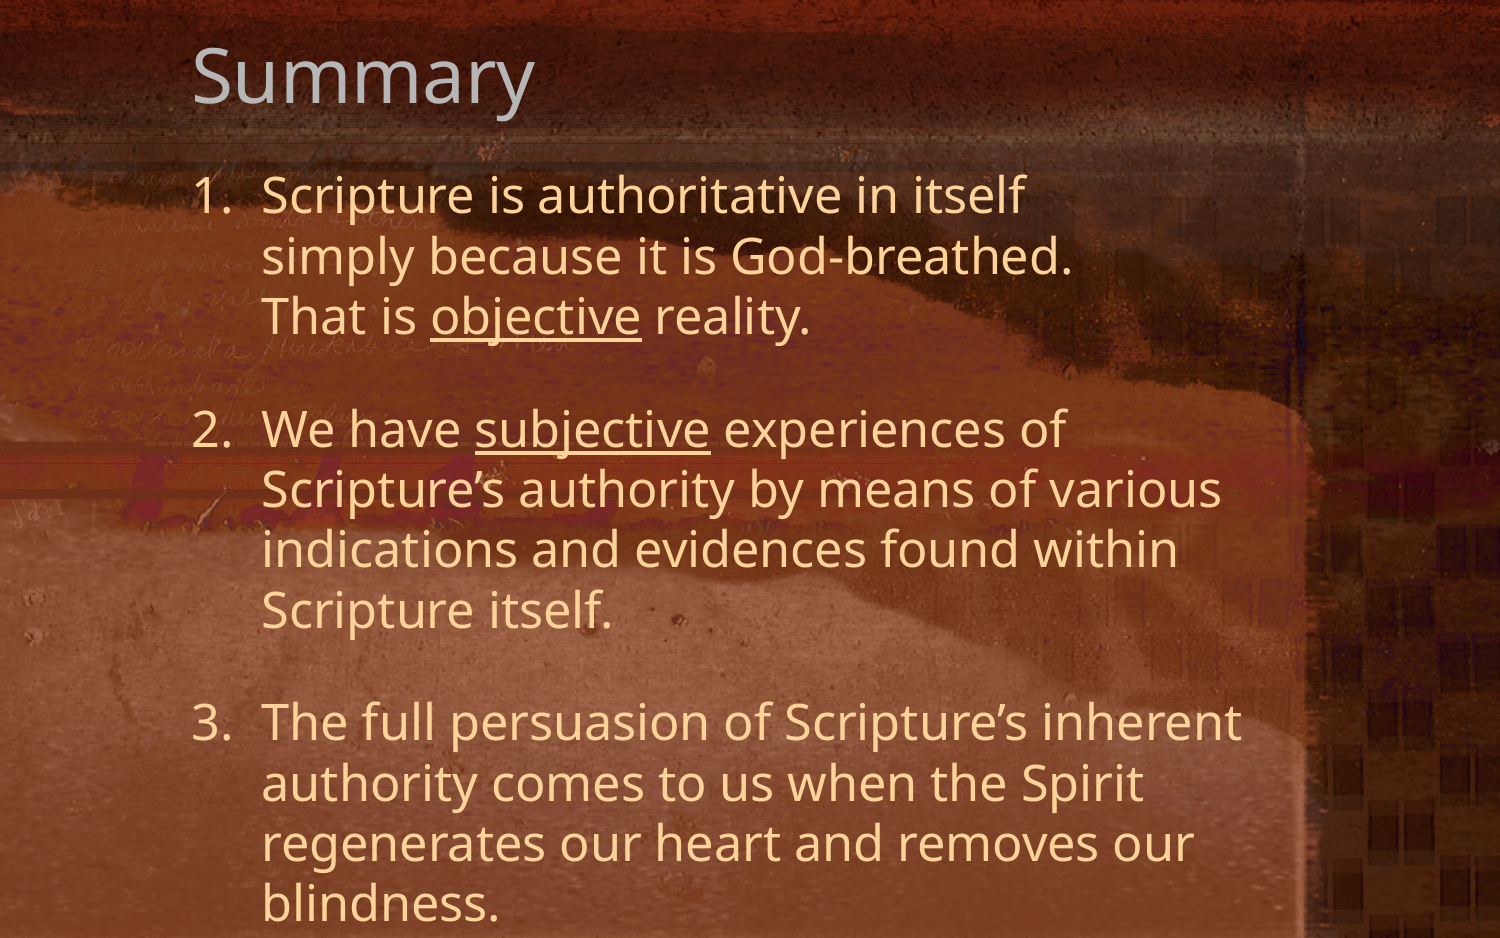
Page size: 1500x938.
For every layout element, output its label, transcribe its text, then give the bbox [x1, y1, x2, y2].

picture [0, 0, 1500, 938]
text_box Scripture is authoritative in itself simply because it is God-breathed. That is objective reality. We have subjective experiences of Scripture’s authority by means of various indications and evidences found within Scripture itself. The full persuasion of Scripture’s inherent authority comes to us when the Spirit regenerates our heart and removes our blindness. [176, 156, 1323, 875]
text_box Summary [176, 0, 1323, 146]
